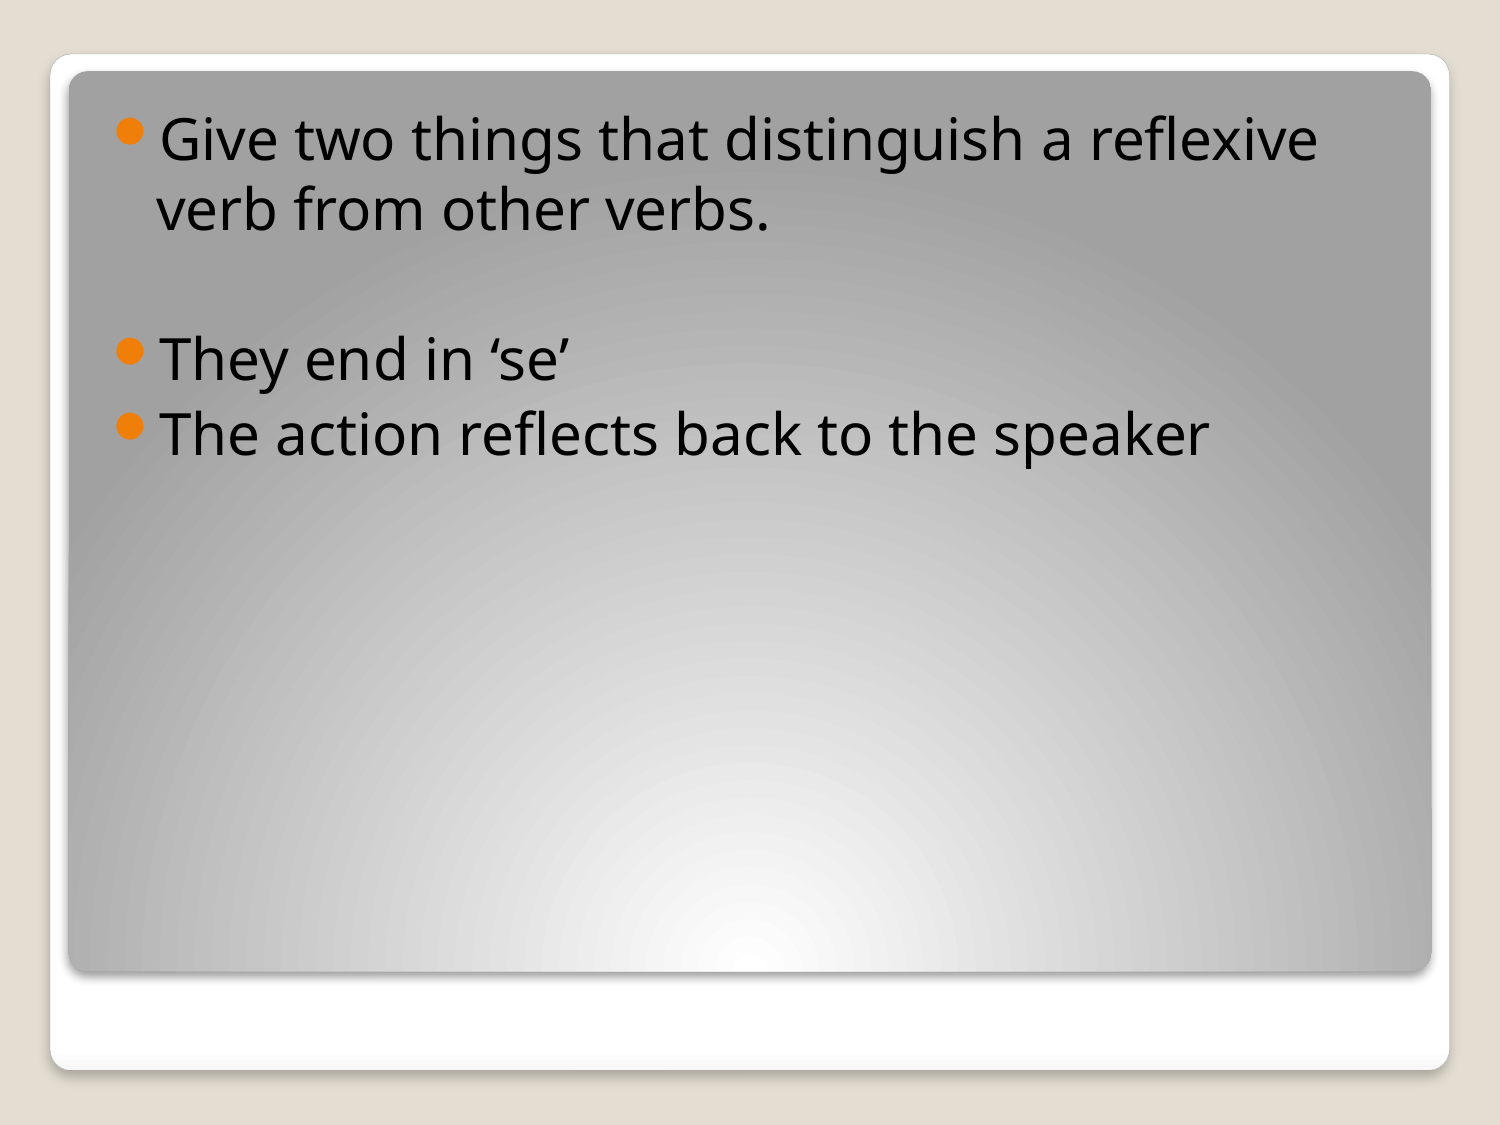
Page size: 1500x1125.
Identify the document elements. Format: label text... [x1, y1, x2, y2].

list Give two things that distinguish a reflexive verb from other verbs. They end in ‘se’ The action reflects back to the speaker [82, 86, 1425, 774]
